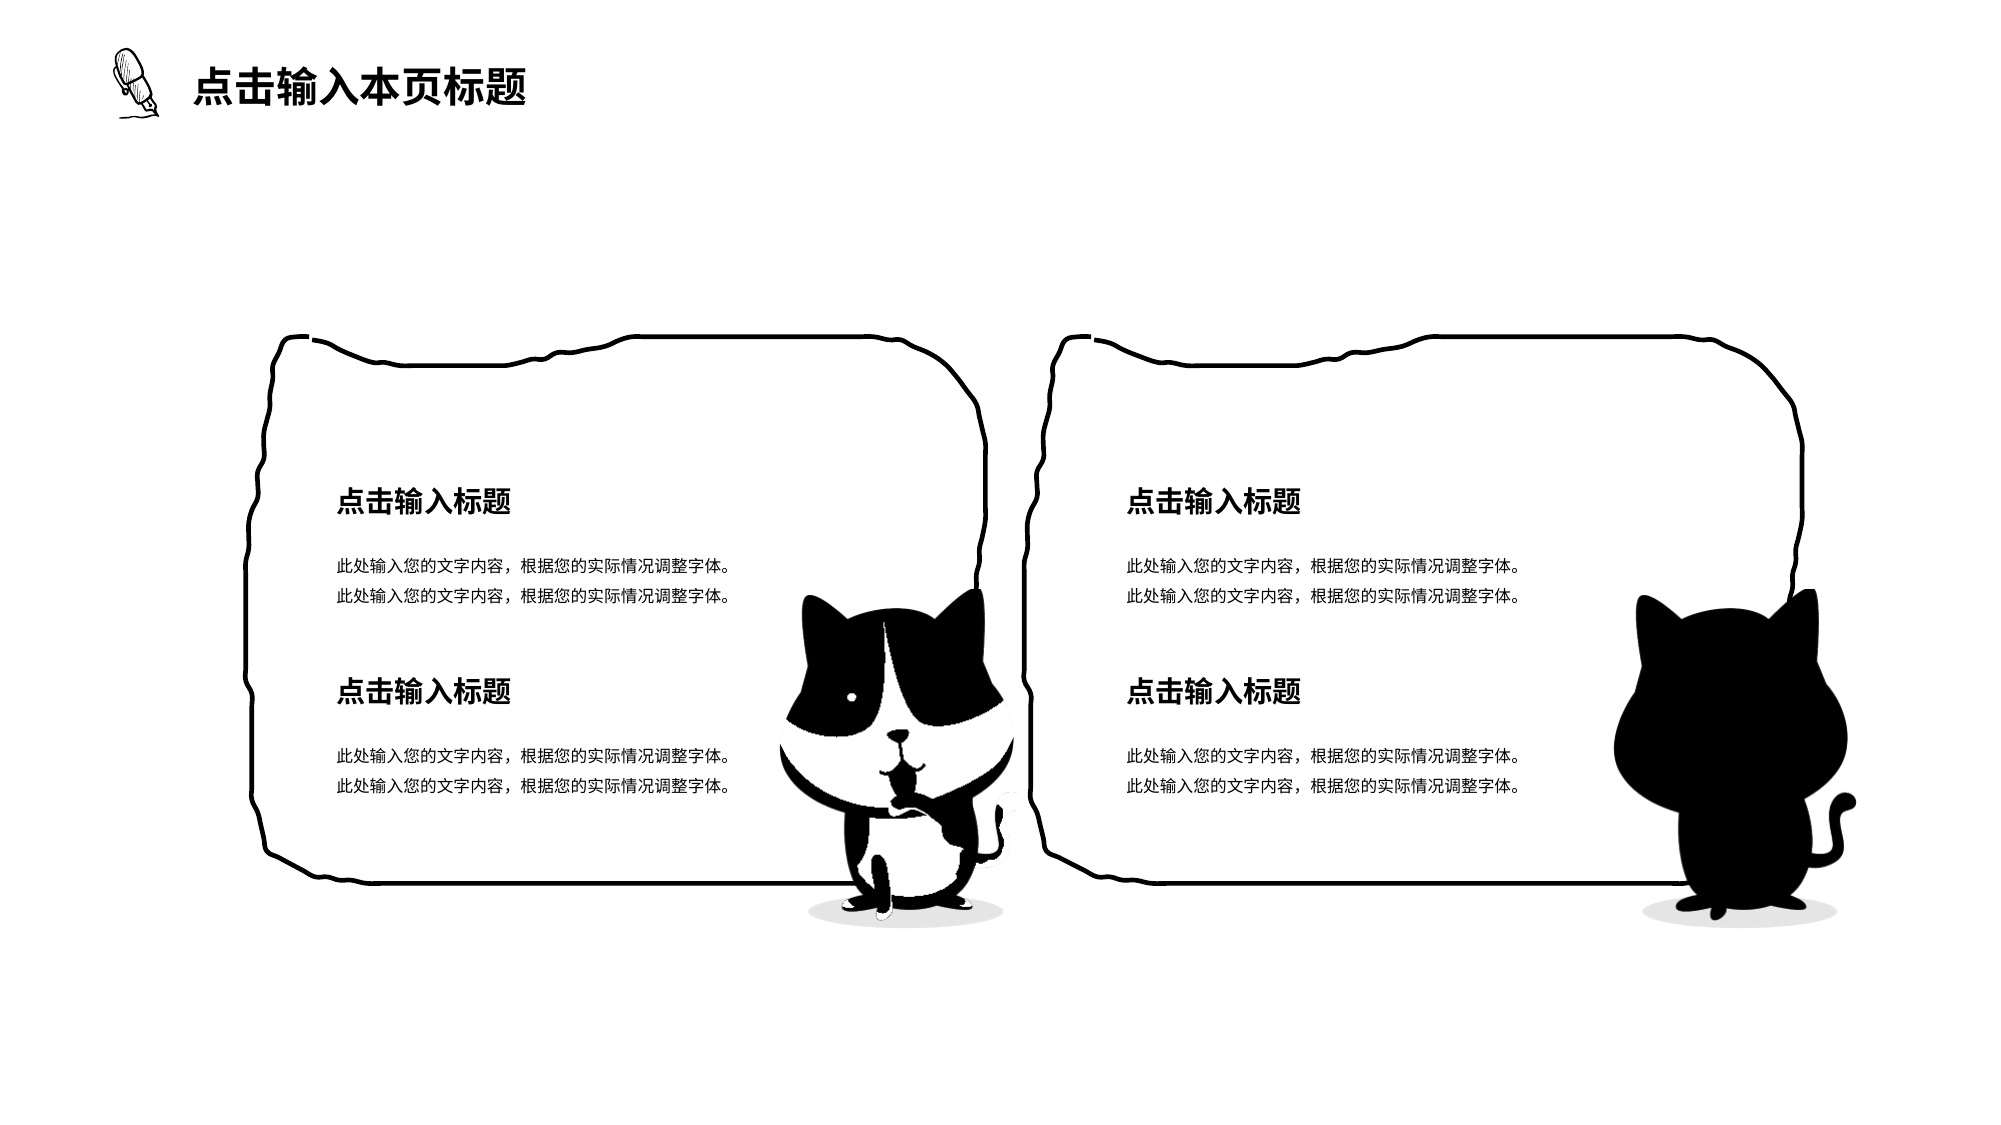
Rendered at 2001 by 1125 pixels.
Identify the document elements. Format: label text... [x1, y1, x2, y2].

text_box 此处输入您的文字内容，根据您的实际情况调整字体。此处输入您的文字内容，根据您的实际情况调整字体。 [321, 728, 761, 803]
text_box 点击输入标题 [1111, 475, 1486, 526]
text_box 此处输入您的文字内容，根据您的实际情况调整字体。此处输入您的文字内容，根据您的实际情况调整字体。 [1111, 538, 1551, 613]
text_box 点击输入标题 [1111, 665, 1486, 716]
text_box [1023, 335, 1804, 885]
picture [1605, 589, 1858, 942]
text_box 点击输入标题 [321, 475, 696, 526]
text_box 点击输入标题 [321, 665, 696, 716]
text_box 点击输入本页标题 [178, 53, 676, 118]
picture [771, 589, 1024, 942]
text_box 此处输入您的文字内容，根据您的实际情况调整字体。此处输入您的文字内容，根据您的实际情况调整字体。 [1111, 728, 1551, 803]
text_box [244, 335, 987, 885]
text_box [111, 47, 160, 119]
text_box 此处输入您的文字内容，根据您的实际情况调整字体。此处输入您的文字内容，根据您的实际情况调整字体。 [321, 538, 761, 613]
